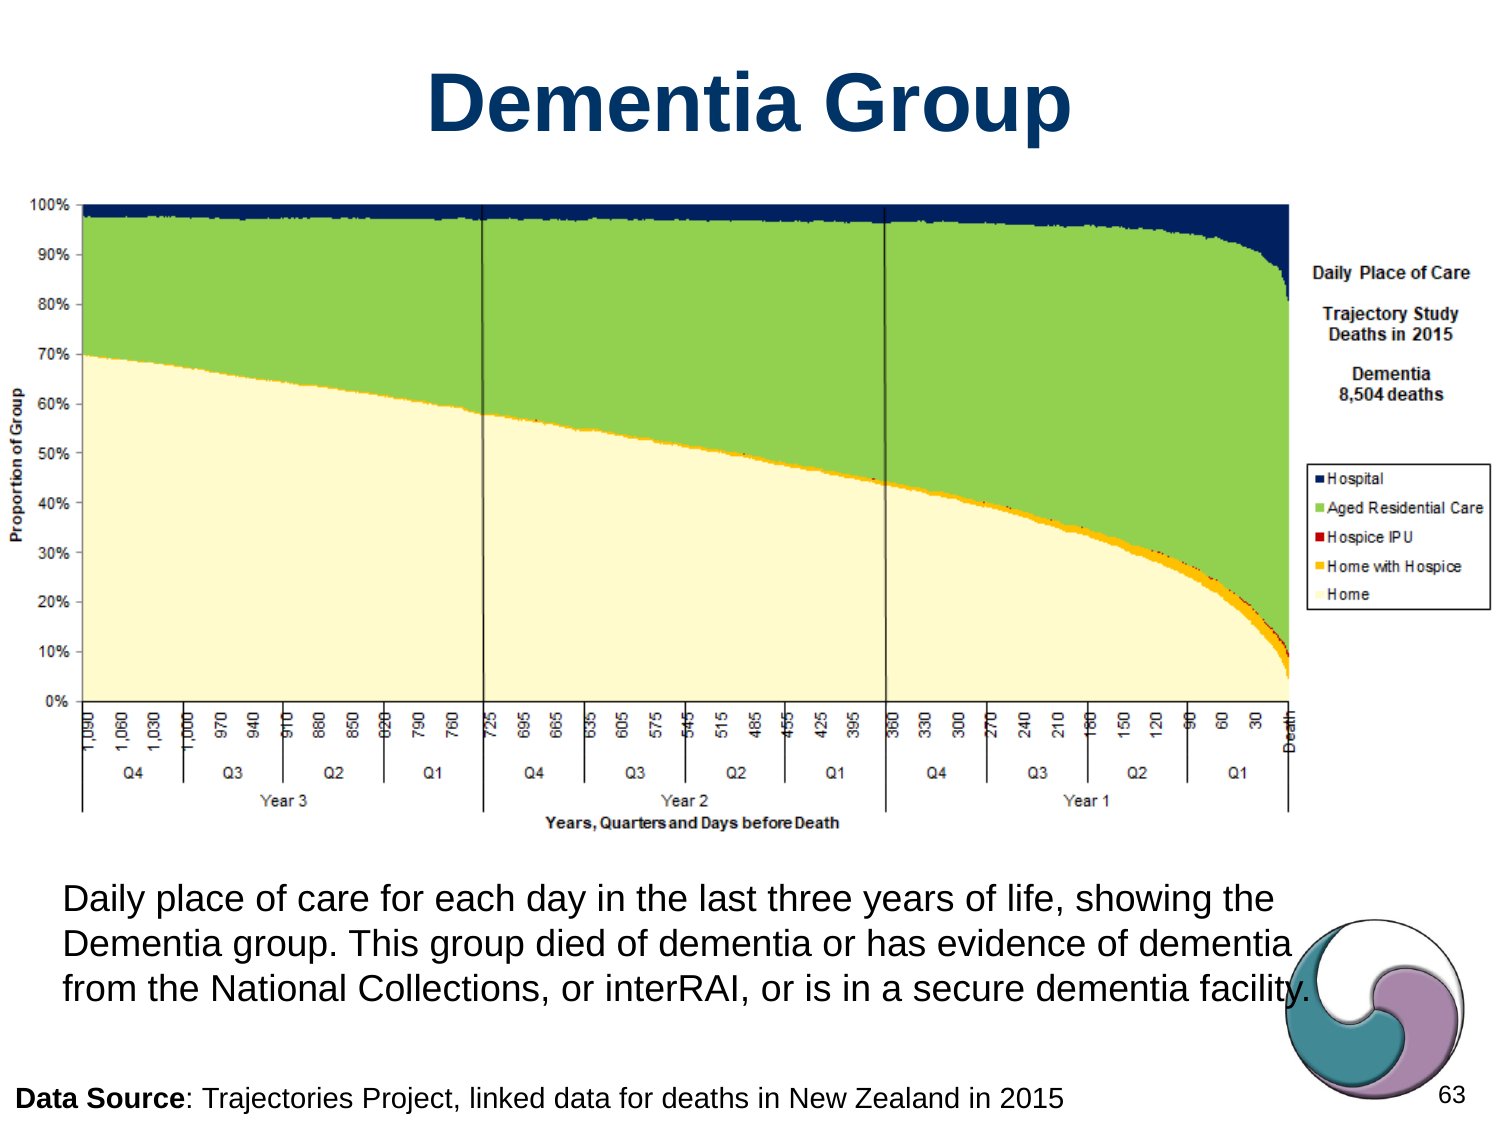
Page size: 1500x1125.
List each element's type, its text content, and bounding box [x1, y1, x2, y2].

picture [0, 184, 1500, 836]
list Daily place of care for each day in the last three years of life, showing the Dementia group. This group died of dementia or has evidence of dementia from the National Collections, or interRAI, or is in a secure dementia facility. [47, 866, 1330, 918]
title Dementia Group [0, 12, 1500, 183]
picture [1281, 916, 1468, 1101]
picture [1442, 1094, 1449, 1101]
list Data Source: Trajectories Project, linked data for deaths in New Zealand in 2015 [0, 1071, 1188, 1123]
